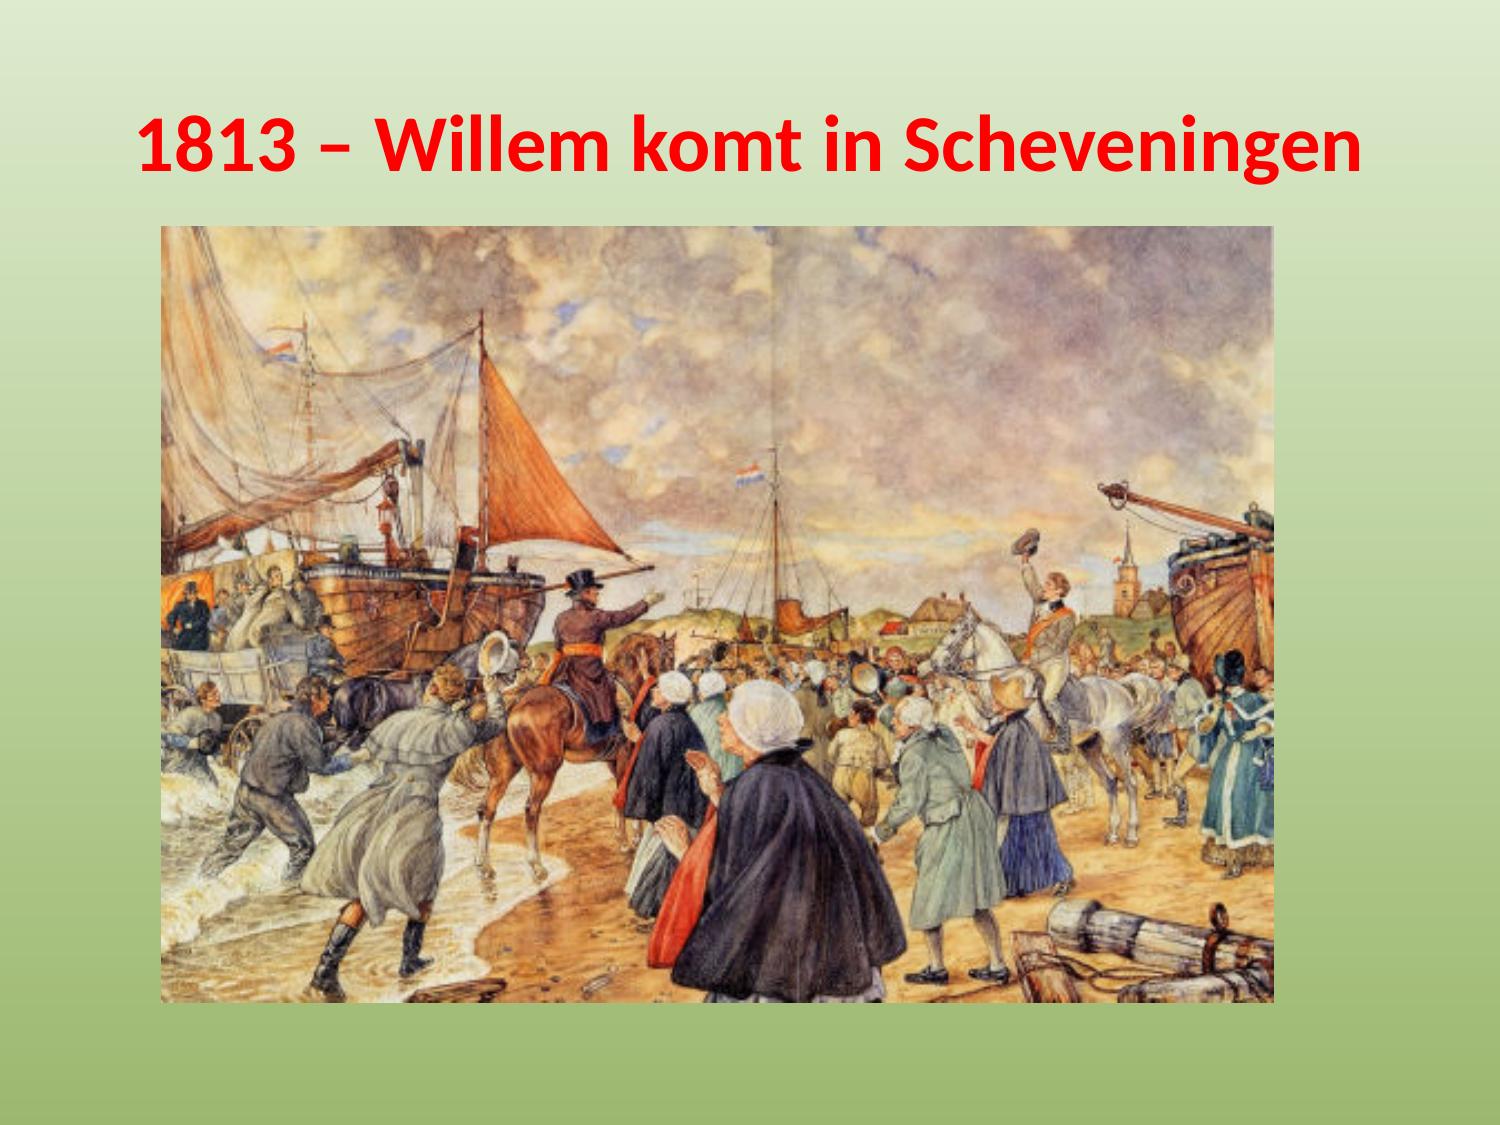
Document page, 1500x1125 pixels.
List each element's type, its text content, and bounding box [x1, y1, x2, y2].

title 1813 – Willem komt in Scheveningen [75, 45, 1425, 233]
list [161, 226, 1274, 1004]
